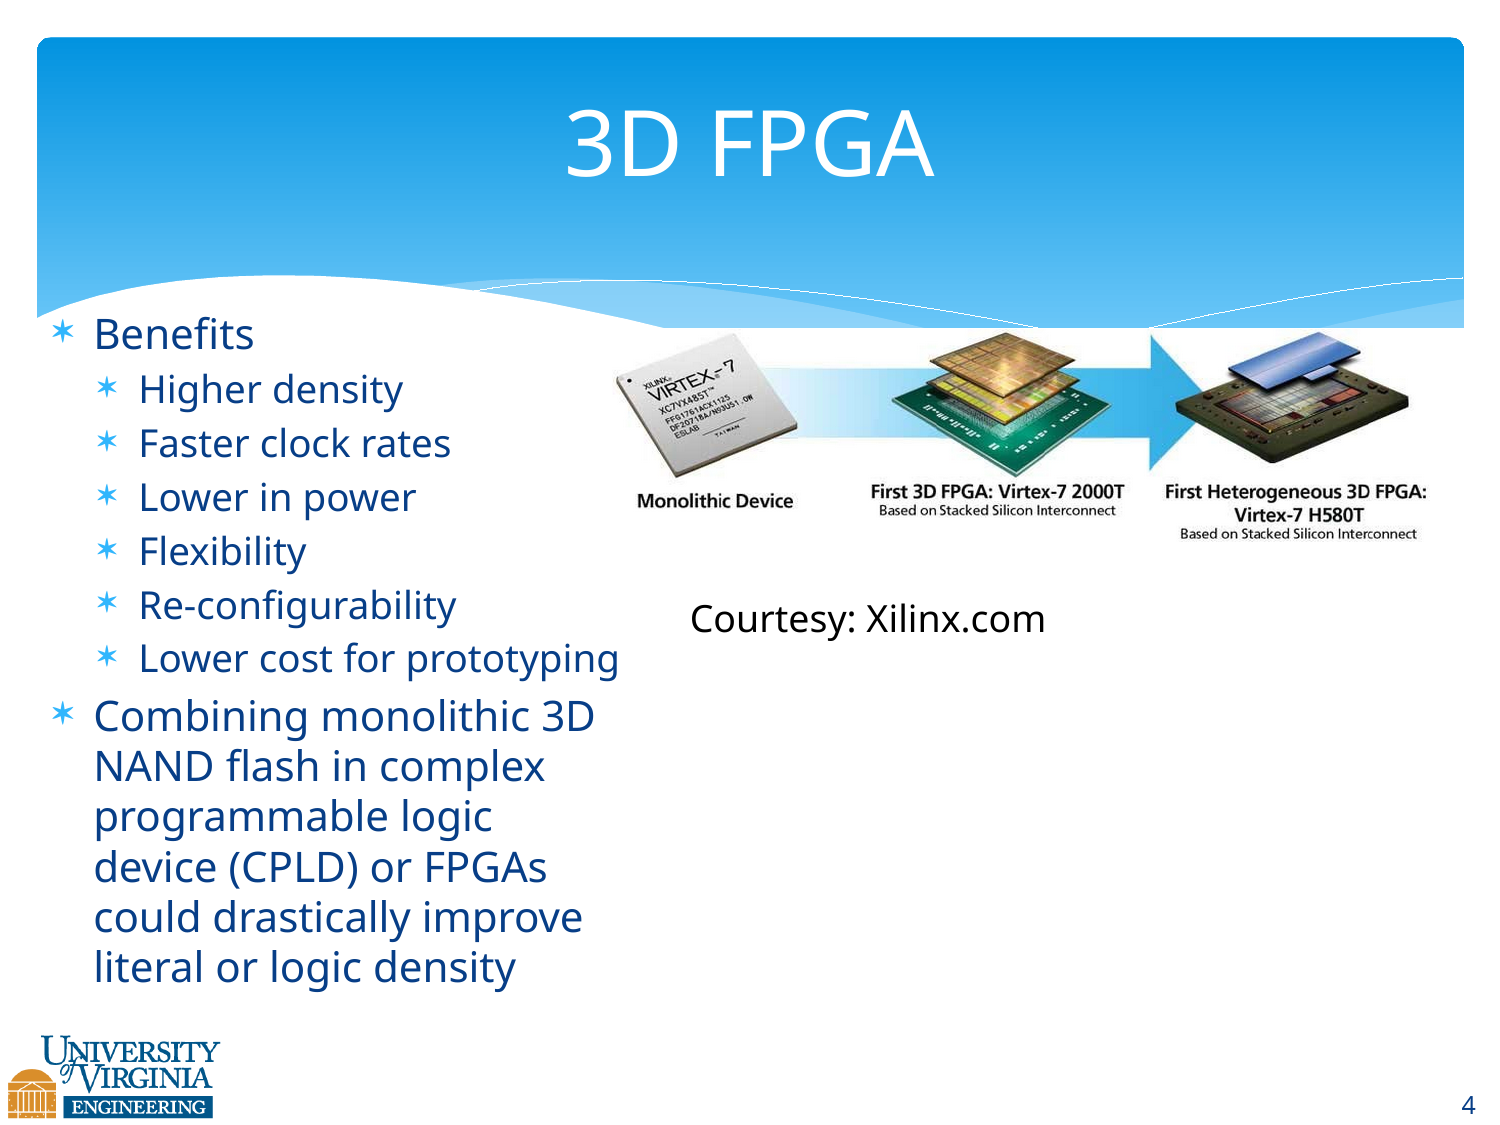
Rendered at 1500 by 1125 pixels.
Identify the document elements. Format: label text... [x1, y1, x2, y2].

slide_number 4 [1437, 1087, 1500, 1125]
picture [612, 327, 1477, 562]
list Benefits Higher density Faster clock rates Lower in power Flexibility Re-configurability Lower cost for prototyping Combining monolithic 3D NAND flash in complex programmable logic device (CPLD) or FPGAs could drastically improve literal or logic density [37, 299, 638, 1043]
title 3D FPGA [75, 37, 1425, 243]
text_box Courtesy: Xilinx.com [675, 587, 1385, 648]
picture [0, 1030, 225, 1125]
